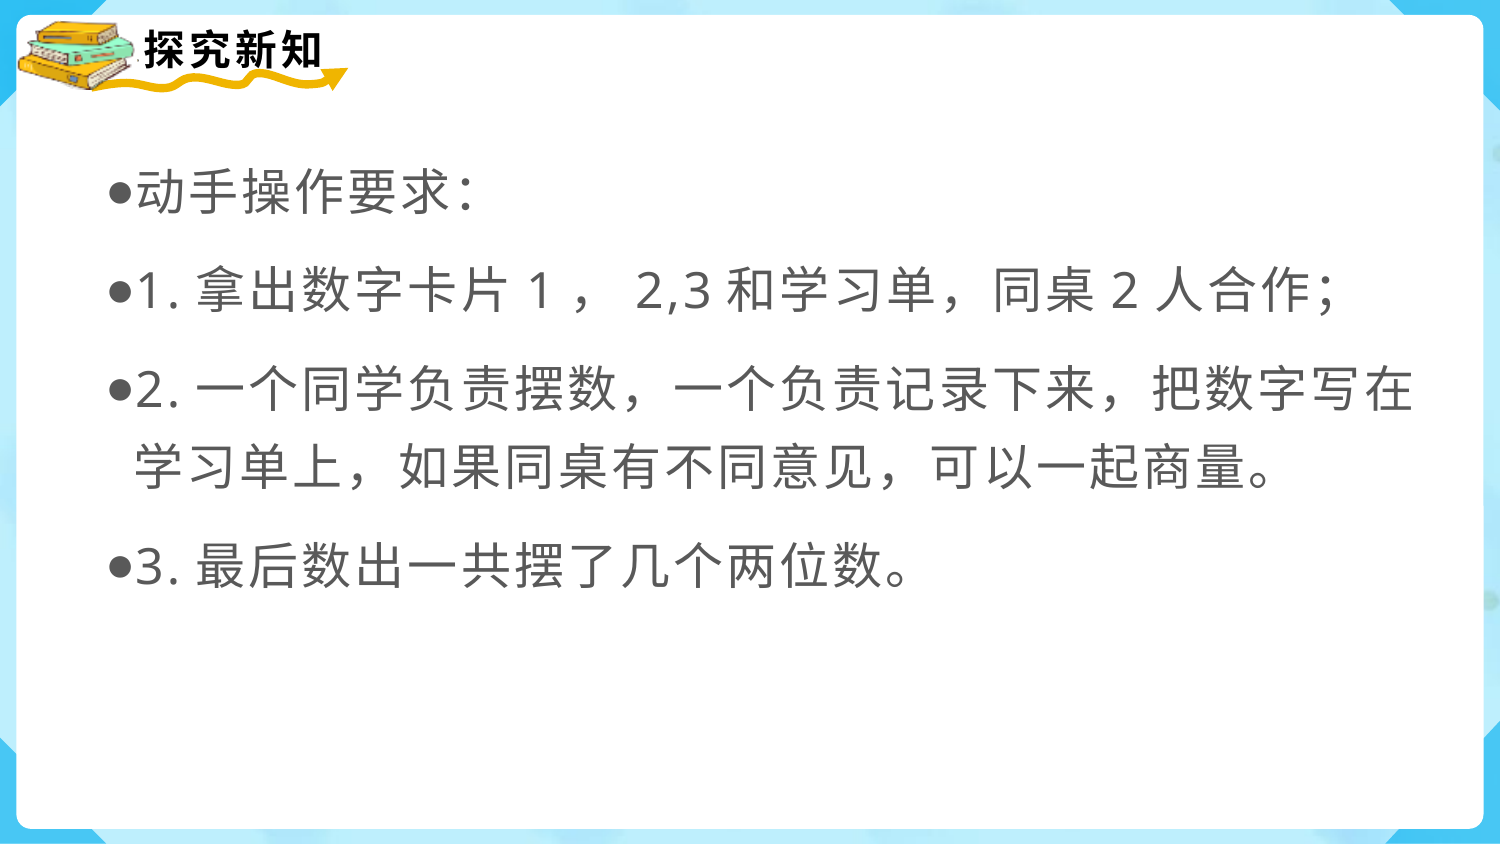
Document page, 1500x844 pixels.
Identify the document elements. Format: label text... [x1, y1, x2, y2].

text_box 动手操作要求： 1.拿出数字卡片1，2,3和学习单，同桌2人合作； 2.一个同学负责摆数，一个负责记录下来，把数字写在学习单上，如果同桌有不同意见，可以一起商量。 3.最后数出一共摆了几个两位数。 [90, 134, 1441, 692]
picture [0, 0, 1500, 844]
text_box [218, 25, 1495, 140]
